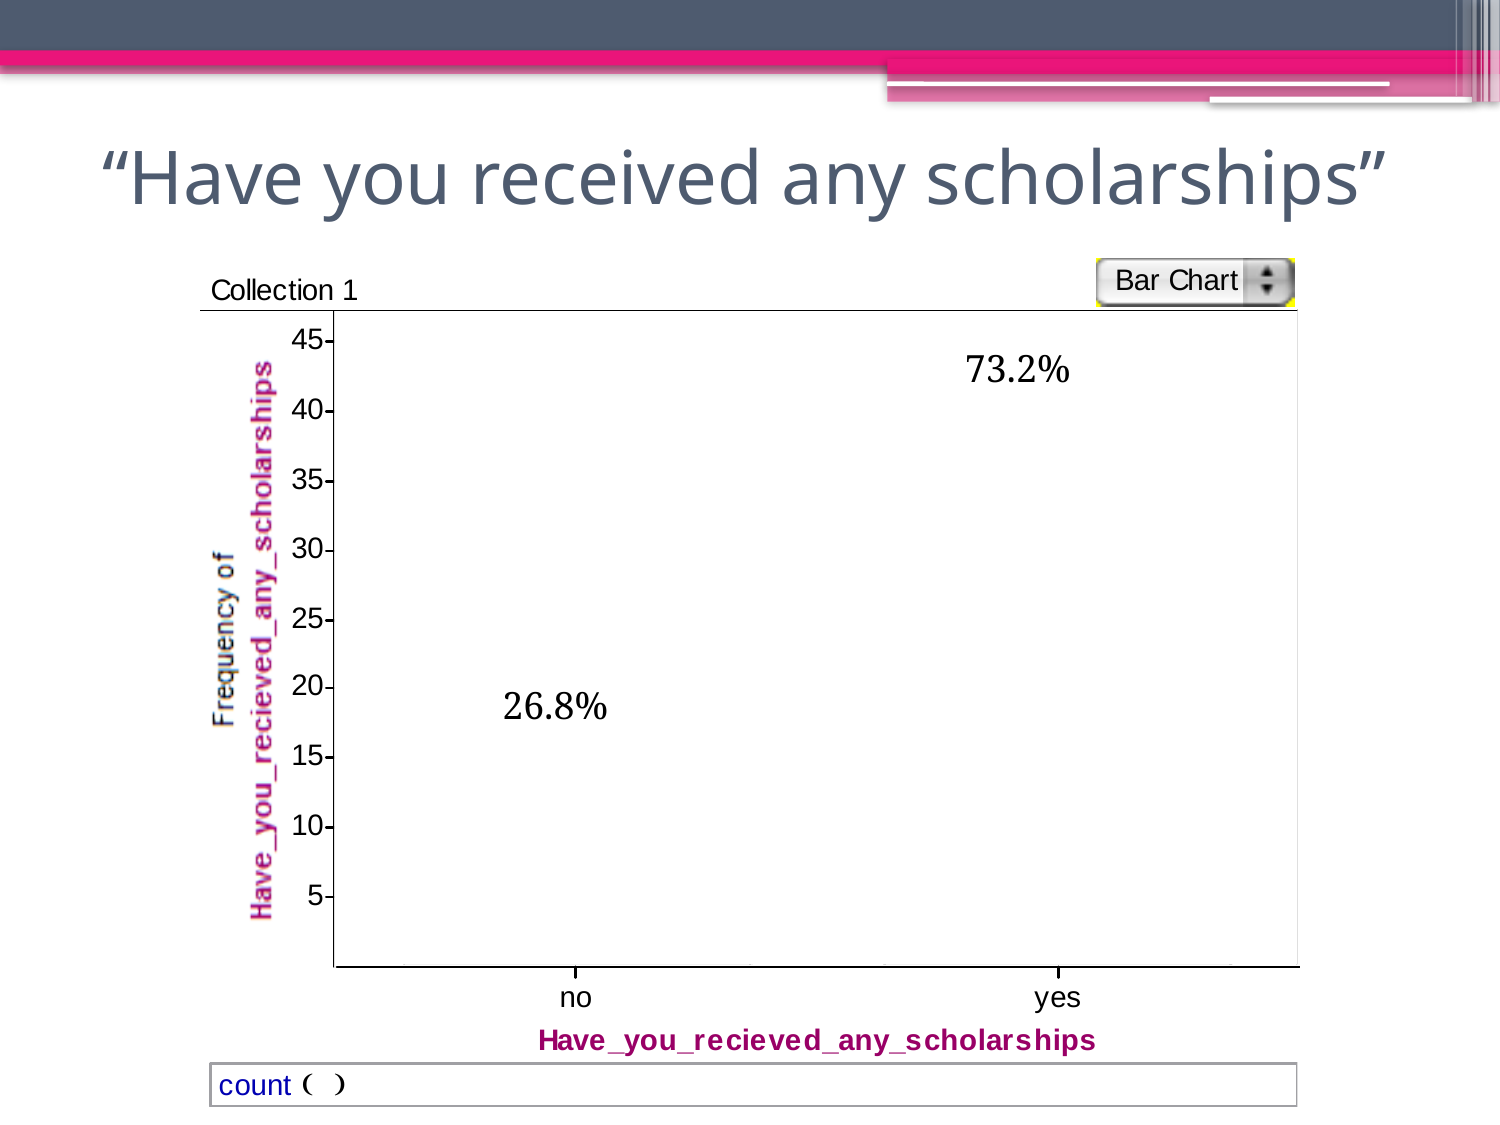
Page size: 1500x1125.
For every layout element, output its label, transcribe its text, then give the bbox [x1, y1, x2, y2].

title “Have you received any scholarships” [87, 87, 1438, 263]
picture [199, 250, 1301, 1110]
